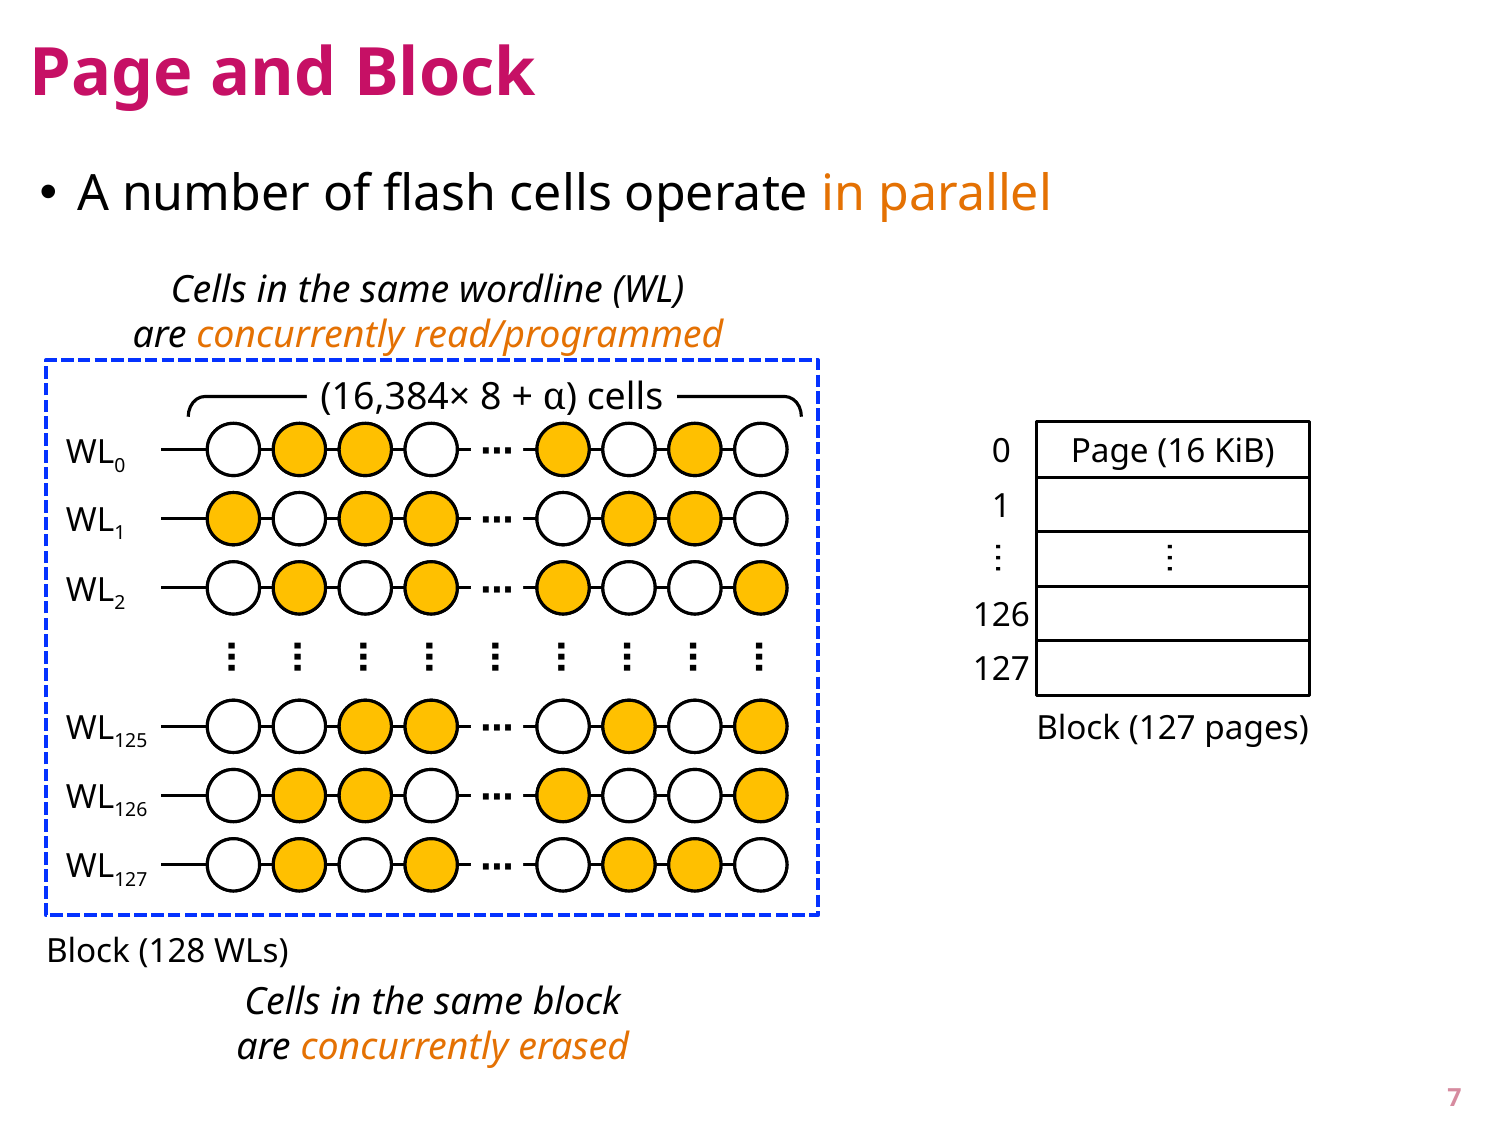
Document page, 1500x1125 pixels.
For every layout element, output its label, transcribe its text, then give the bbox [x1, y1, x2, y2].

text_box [161, 769, 787, 822]
text_box Cells in the same wordline (WL) are concurrently read/programmed [84, 265, 781, 356]
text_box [161, 838, 787, 891]
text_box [161, 492, 787, 545]
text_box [207, 630, 787, 684]
text_box Block (128 WLs) [46, 929, 330, 970]
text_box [161, 700, 787, 753]
text_box (16,384× 8 + α) cells [306, 371, 677, 417]
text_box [161, 423, 787, 476]
text_box [46, 360, 819, 916]
text_box Cells in the same block are concurrently erased [84, 977, 781, 1068]
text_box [966, 421, 1315, 747]
list A number of flash cells operate in parallel [24, 159, 1476, 1043]
slide_number 7 [1140, 1068, 1477, 1125]
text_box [161, 561, 787, 614]
title Page and Block [0, 1, 1500, 135]
